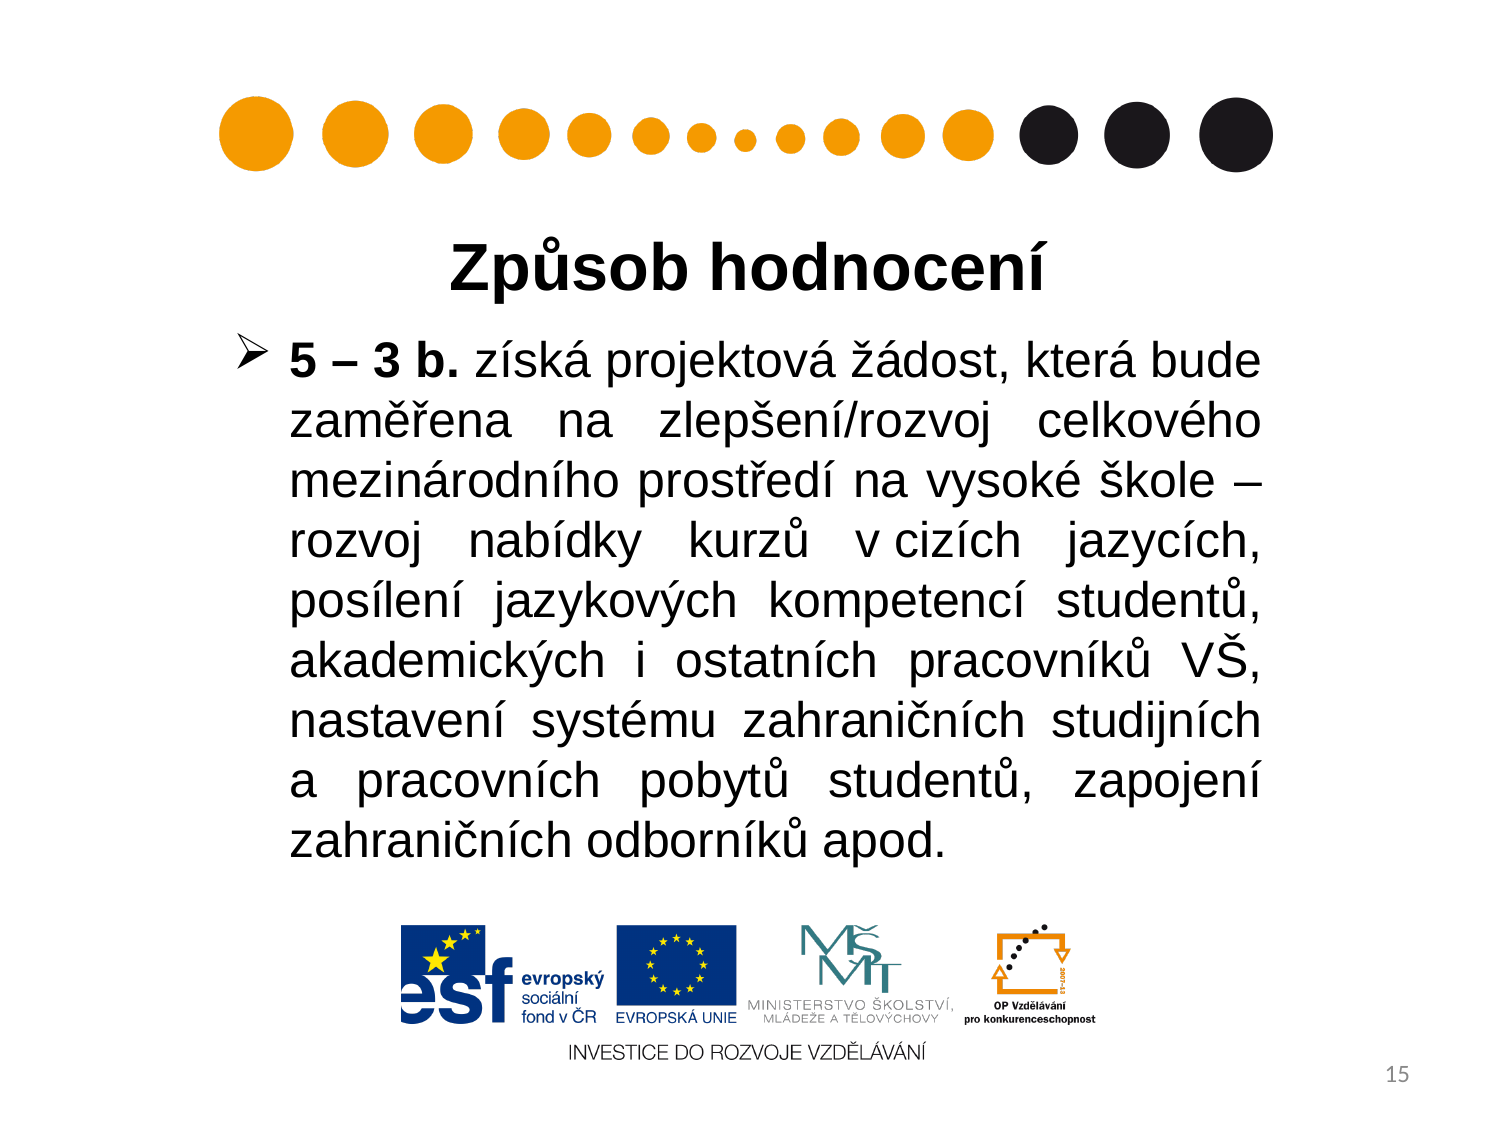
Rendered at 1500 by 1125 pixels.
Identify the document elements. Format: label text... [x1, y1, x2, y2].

slide_number 15 [1074, 1042, 1425, 1103]
list 5 – 3 b. získá projektová žádost, která bude zaměřena na zlepšení/rozvoj celkového mezinárodního prostředí na vysoké škole – rozvoj nabídky kurzů v cizích jazycích, posílení jazykových kompetencí studentů, akademických i ostatních pracovníků VŠ, nastavení systému zahraničních studijních a pracovních pobytů studentů, zapojení zahraničních odborníků apod. [217, 320, 1278, 878]
picture [399, 922, 1100, 1061]
picture [215, 93, 1275, 176]
title Způsob hodnocení [217, 206, 1278, 320]
